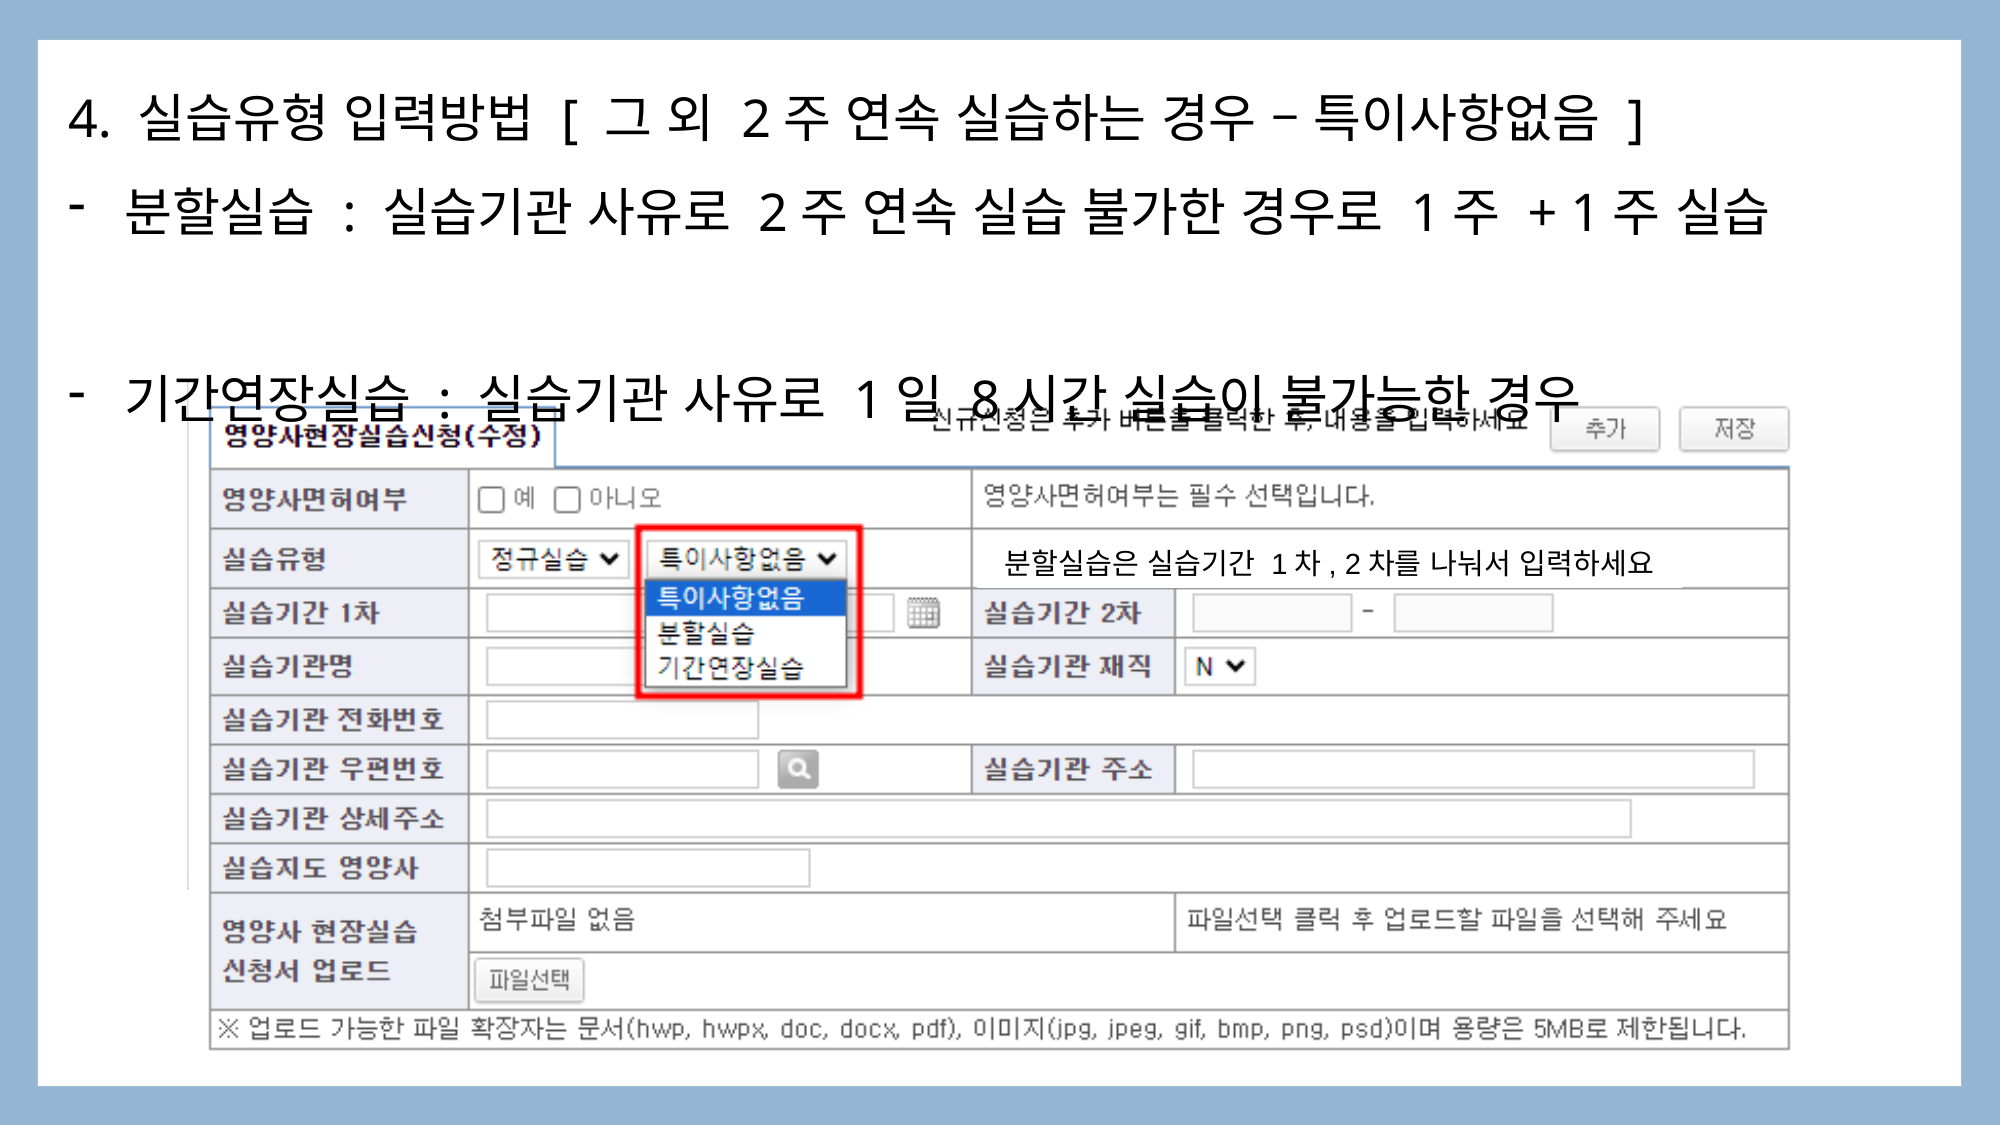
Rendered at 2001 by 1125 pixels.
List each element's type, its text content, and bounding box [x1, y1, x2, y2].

picture [186, 380, 1814, 1067]
text_box 4. 실습유형 입력방법 [ 그 외 2주 연속 실습하는 경우 – 특이사항없음 ] 분할실습 : 실습기관 사유로 2주 연속 실습 불가한 경우로 1주 + 1주 실습 기간연장실습 : 실습기관 사유로 1일 8시간 실습이 불가능한 경우 [53, 47, 1947, 437]
